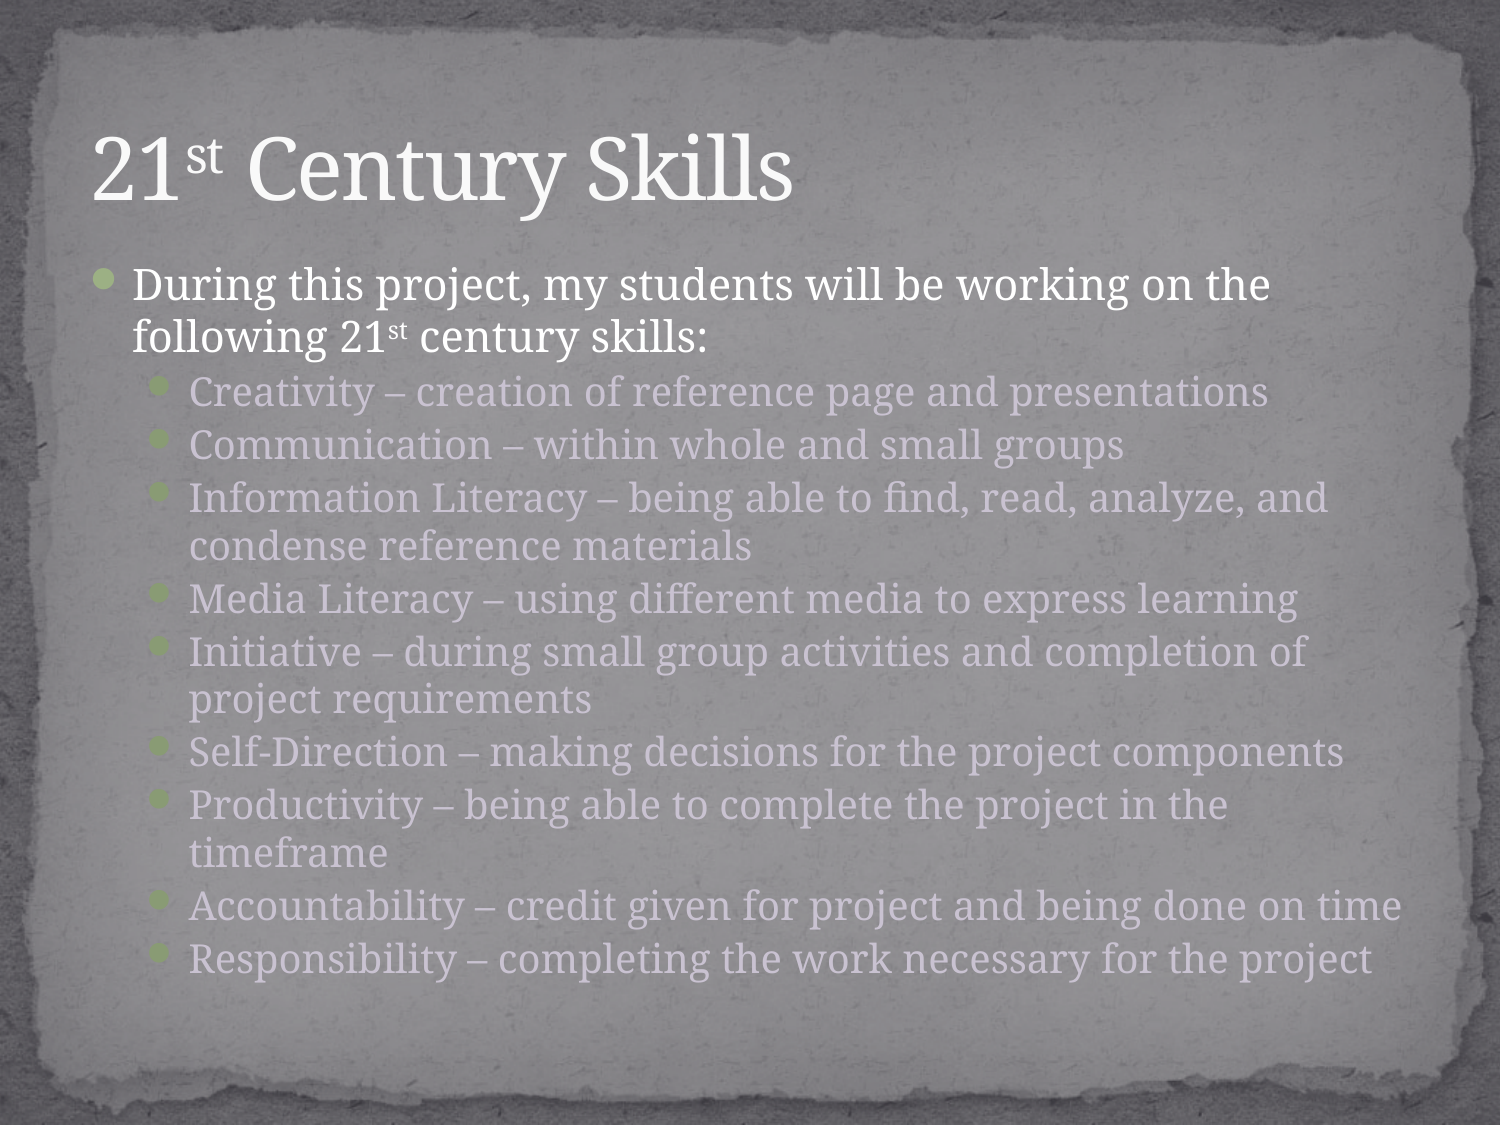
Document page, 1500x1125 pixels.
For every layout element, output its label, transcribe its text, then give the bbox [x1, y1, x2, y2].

title 21st Century Skills [74, 24, 1425, 225]
list During this project, my students will be working on the following 21st century skills: Creativity – creation of reference page and presentations Communication – within whole and small groups Information Literacy – being able to find, read, analyze, and condense reference materials Media Literacy – using different media to express learning Initiative – during small group activities and completion of project requirements Self-Direction – making decisions for the project components Productivity – being able to complete the project in the timeframe Accountability – credit given for project and being done on time Responsibility – completing the work necessary for the project [75, 249, 1425, 1000]
